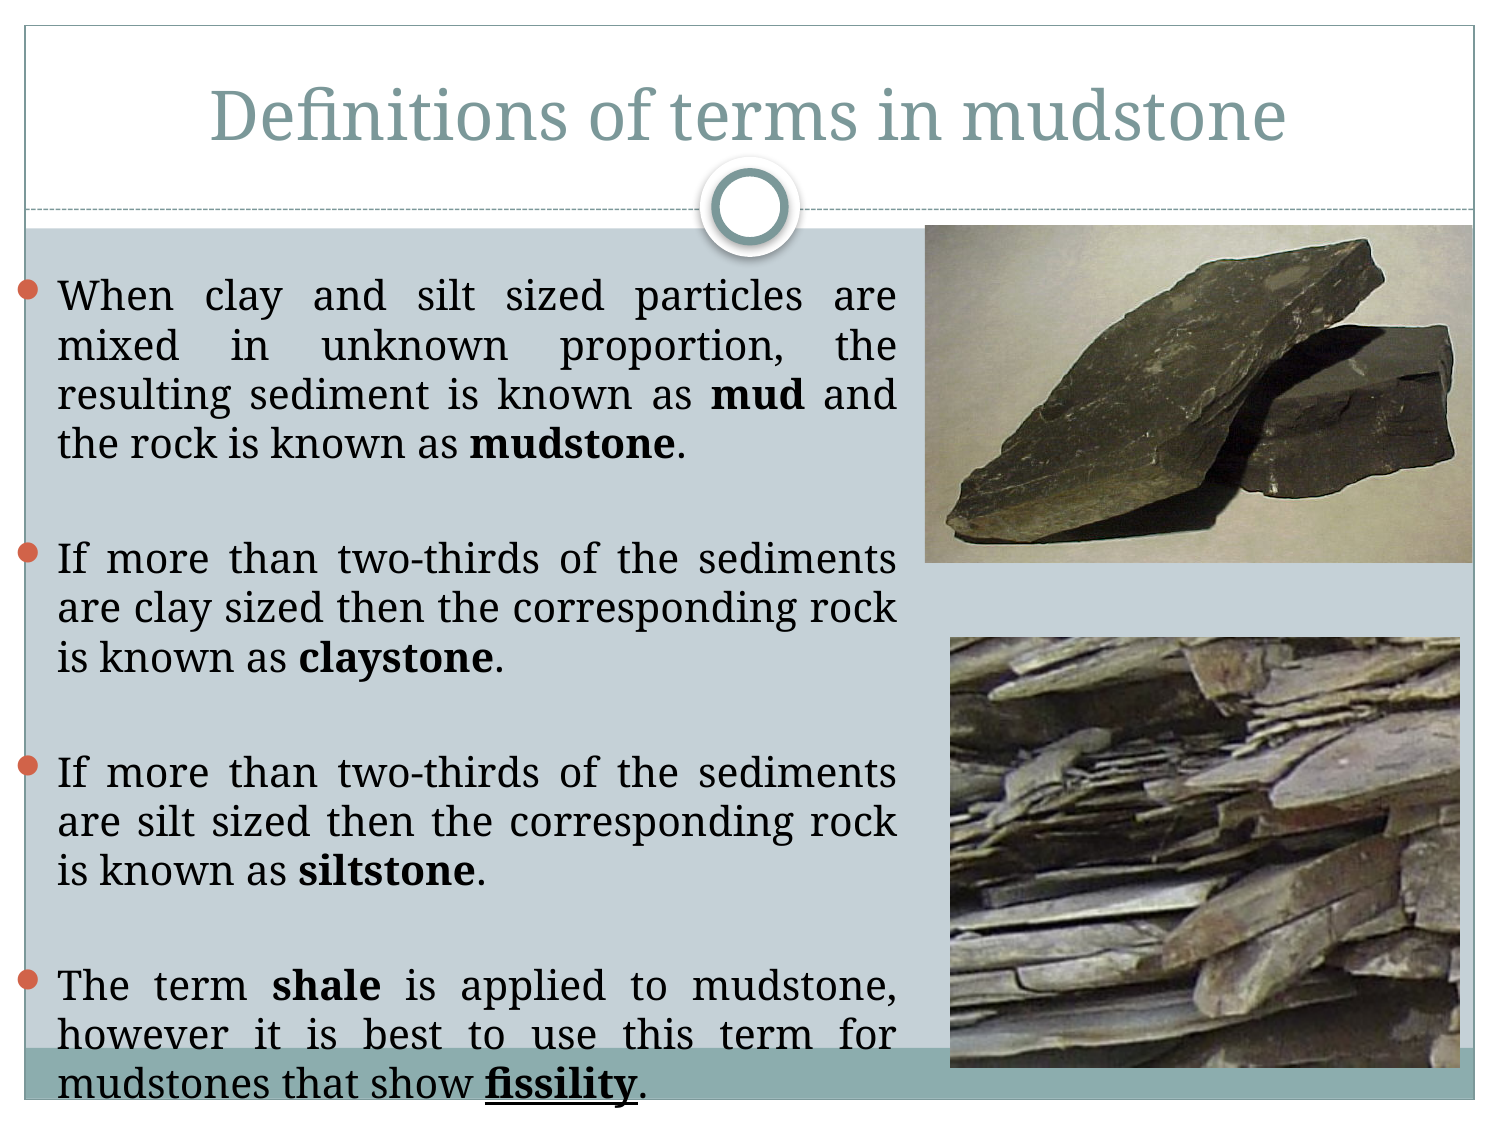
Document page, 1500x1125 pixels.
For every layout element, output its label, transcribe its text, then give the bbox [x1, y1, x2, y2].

list When clay and silt sized particles are mixed in unknown proportion, the resulting sediment is known as mud and the rock is known as mudstone. If more than two-thirds of the sediments are clay sized then the corresponding rock is known as claystone. If more than two-thirds of the sediments are silt sized then the corresponding rock is known as siltstone. The term shale is applied to mudstone, however it is best to use this term for mudstones that show fissility. [0, 262, 913, 1125]
picture [924, 224, 1473, 563]
picture [949, 637, 1460, 1068]
title Definitions of terms in mudstone [49, 37, 1450, 162]
